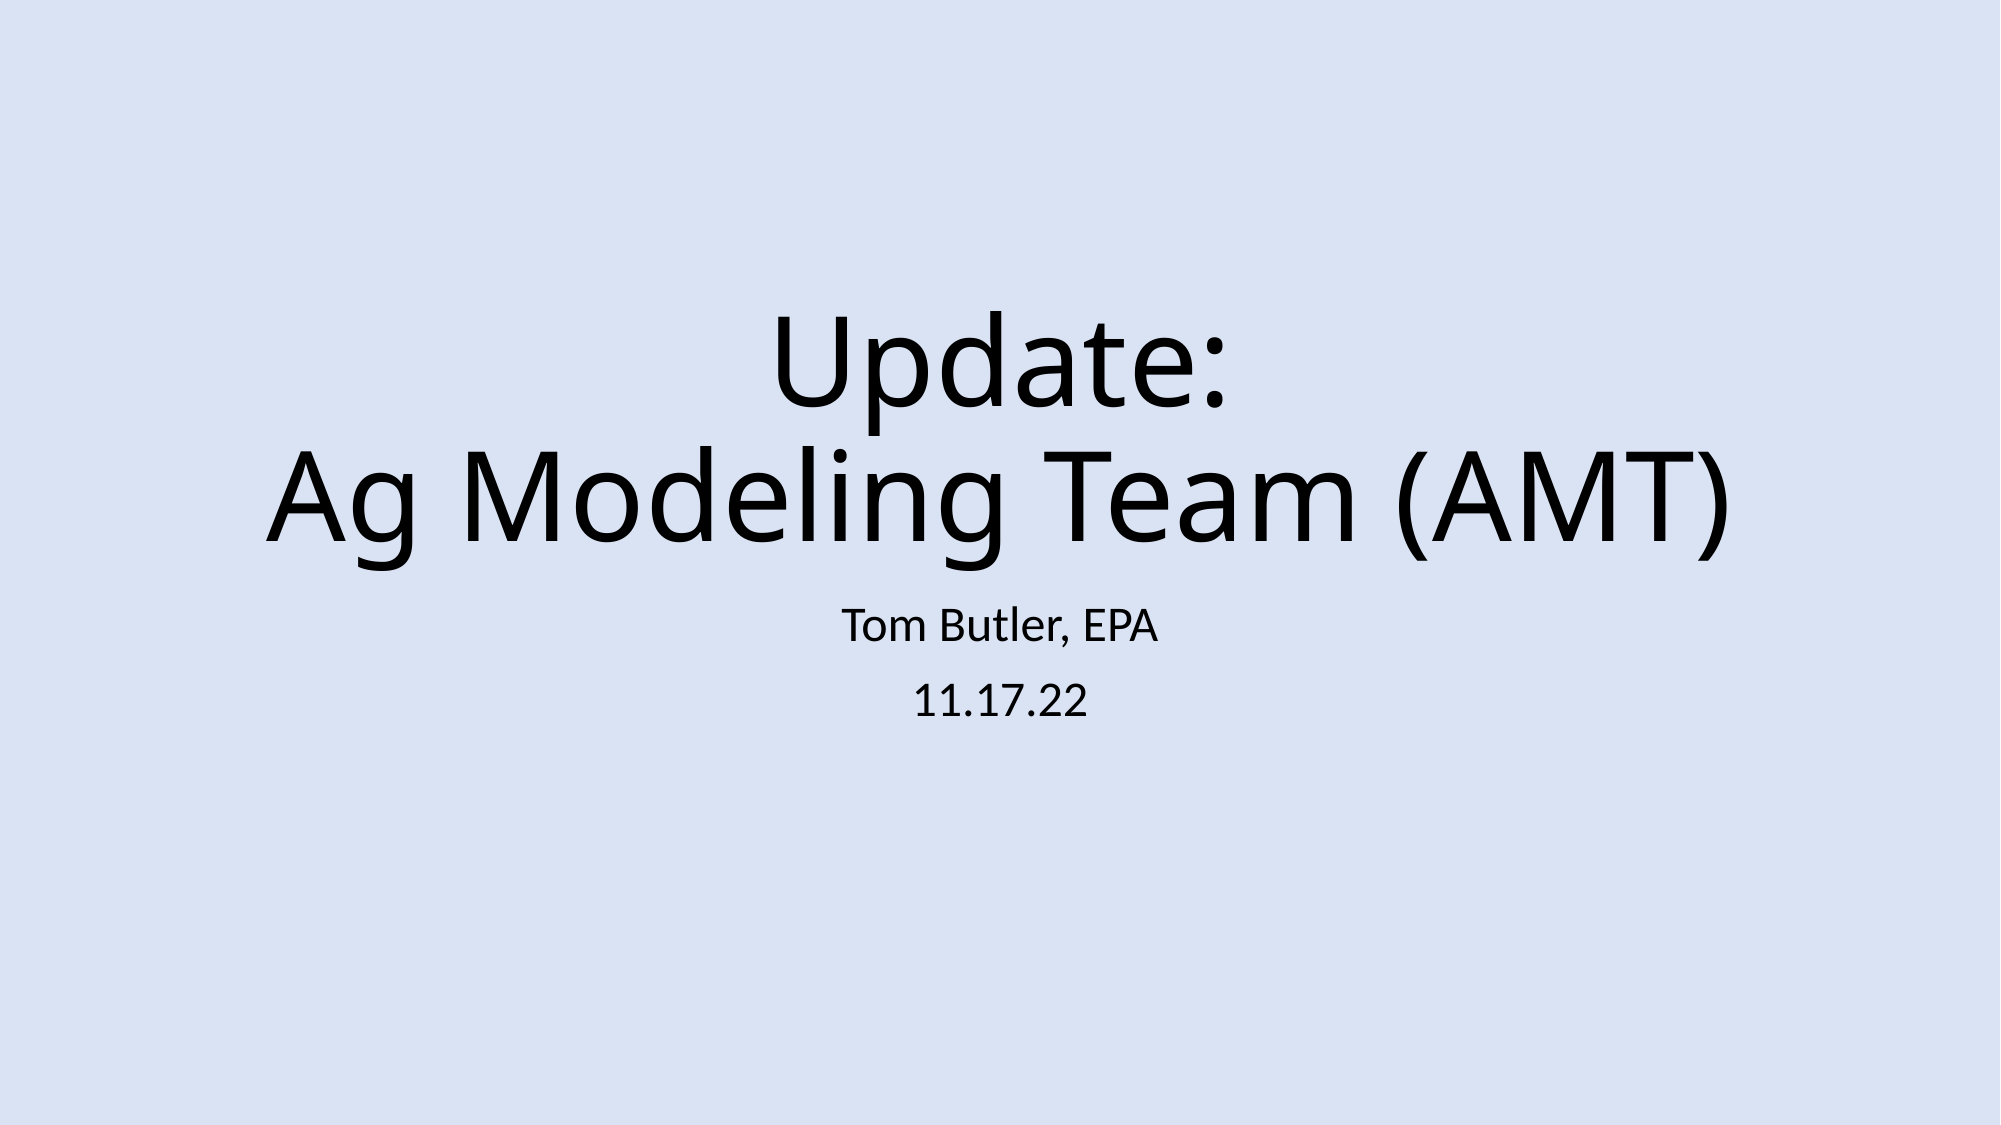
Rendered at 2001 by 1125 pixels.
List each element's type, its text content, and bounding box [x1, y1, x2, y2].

subtitle Tom Butler, EPA 11.17.22 [249, 590, 1750, 863]
title Update: Ag Modeling Team (AMT) [249, 184, 1750, 576]
